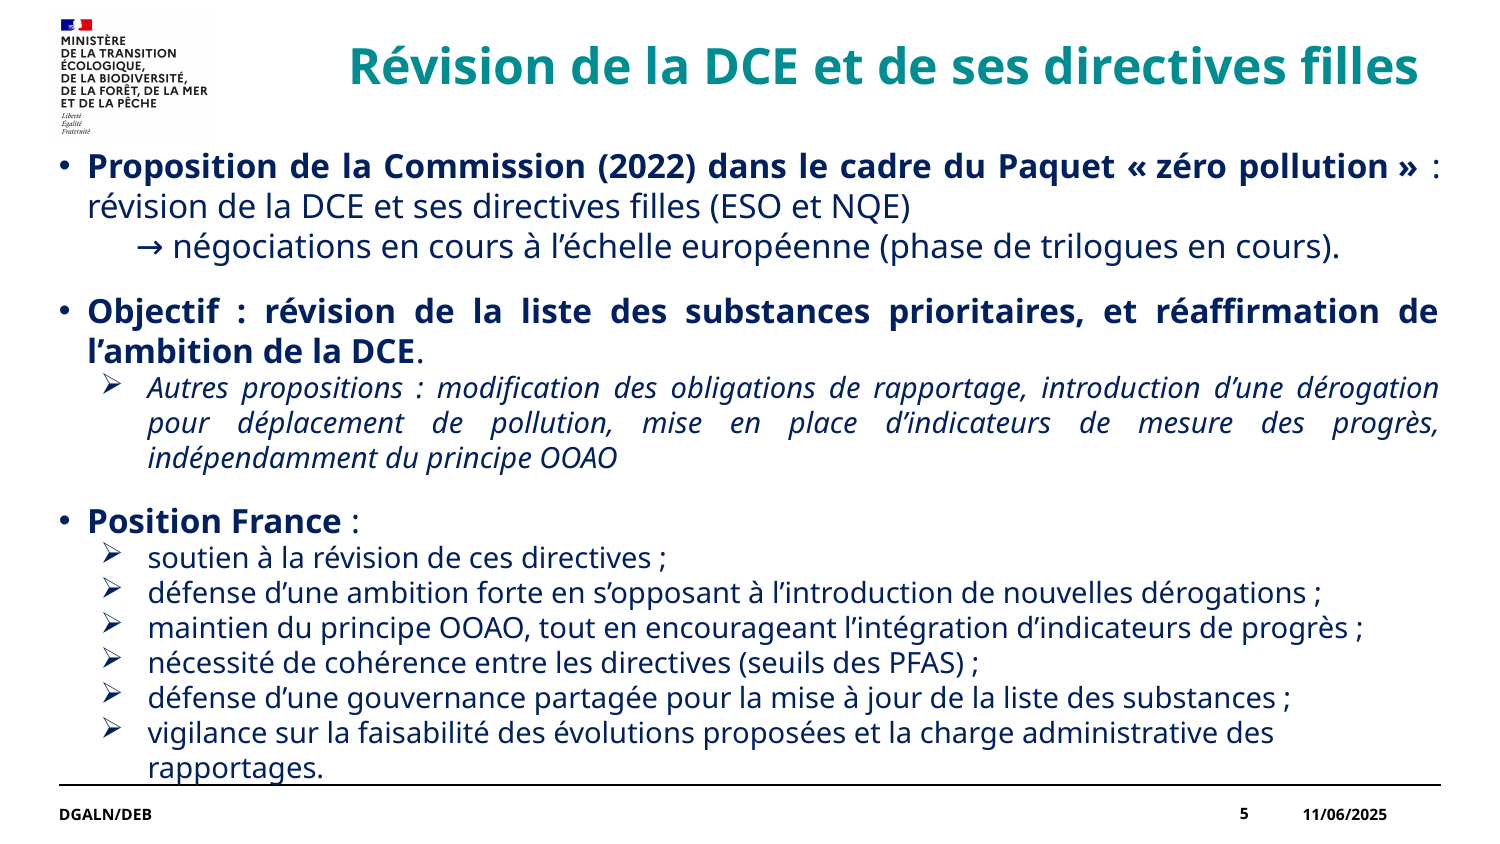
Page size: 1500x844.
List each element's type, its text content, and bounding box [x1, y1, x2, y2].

picture [50, 8, 219, 137]
text_box Révision de la DCE et de ses directives filles [312, 26, 1456, 102]
footer DGALN/DEB [59, 784, 1028, 844]
slide_number 5 [1028, 792, 1249, 844]
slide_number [1249, 784, 1441, 844]
text_box Proposition de la Commission (2022) dans le cadre du Paquet « zéro pollution » : révision de la DCE et ses directives filles (ESO et NQE) → négociations en cours à l’échelle européenne (phase de trilogues en cours). Objectif : révision de la liste des substances prioritaires, et réaffirmation de l’ambition de la DCE. Autres propositions : modification des obligations de rapportage, introduction d’une dérogation pour déplacement de pollution, mise en place d’indicateurs de mesure des progrès, indépendamment du principe OOAO Position France : soutien à la révision de ces directives ; défense d’une ambition forte en s’opposant à l’introduction de nouvelles dérogations ; maintien du principe OOAO, tout en encourageant l’intégration d’indicateurs de progrès ; nécessité de cohérence entre les directives (seuils des PFAS) ; défense d’une gouvernance partagée pour la mise à jour de la liste des substances ; vigilance sur la faisabilité des évolutions proposées et la charge administrative des rapportages. [44, 137, 1456, 792]
